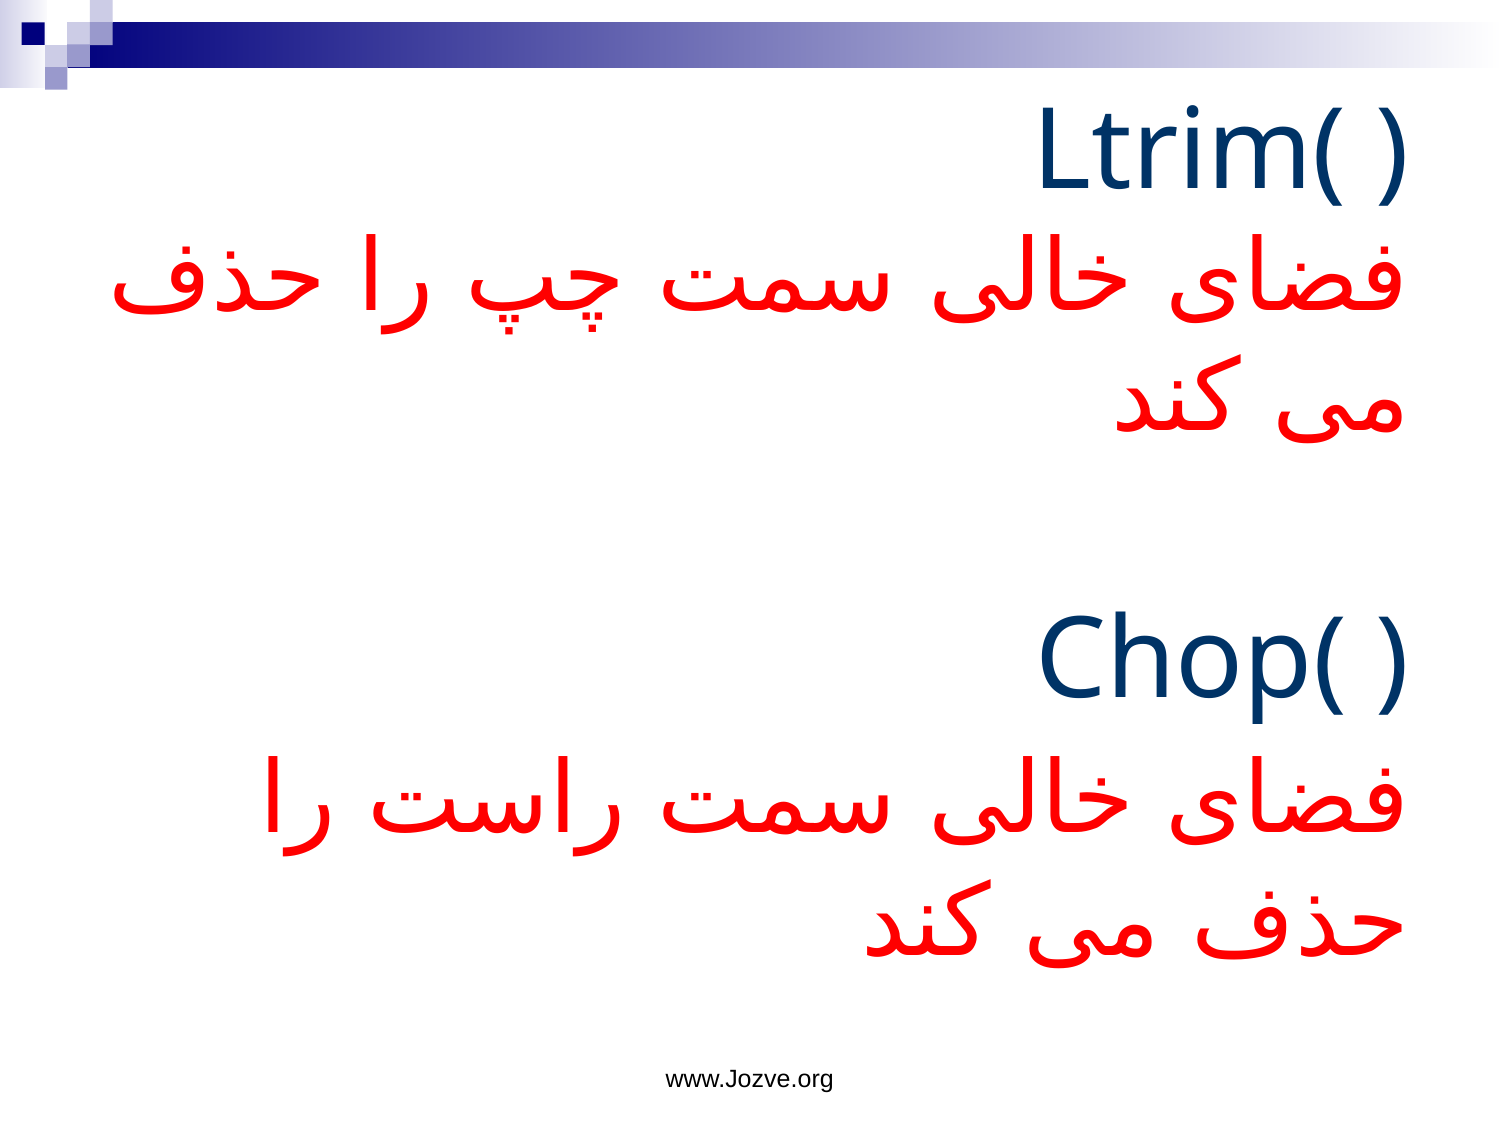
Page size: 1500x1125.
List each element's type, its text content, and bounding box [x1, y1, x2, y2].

footer www.Jozve.org [512, 1024, 988, 1101]
title Ltrim( ) فضای خالی سمت چپ را حذف می کند Chop( ) فضای خالی سمت راست را حذف می کند [74, 74, 1426, 977]
